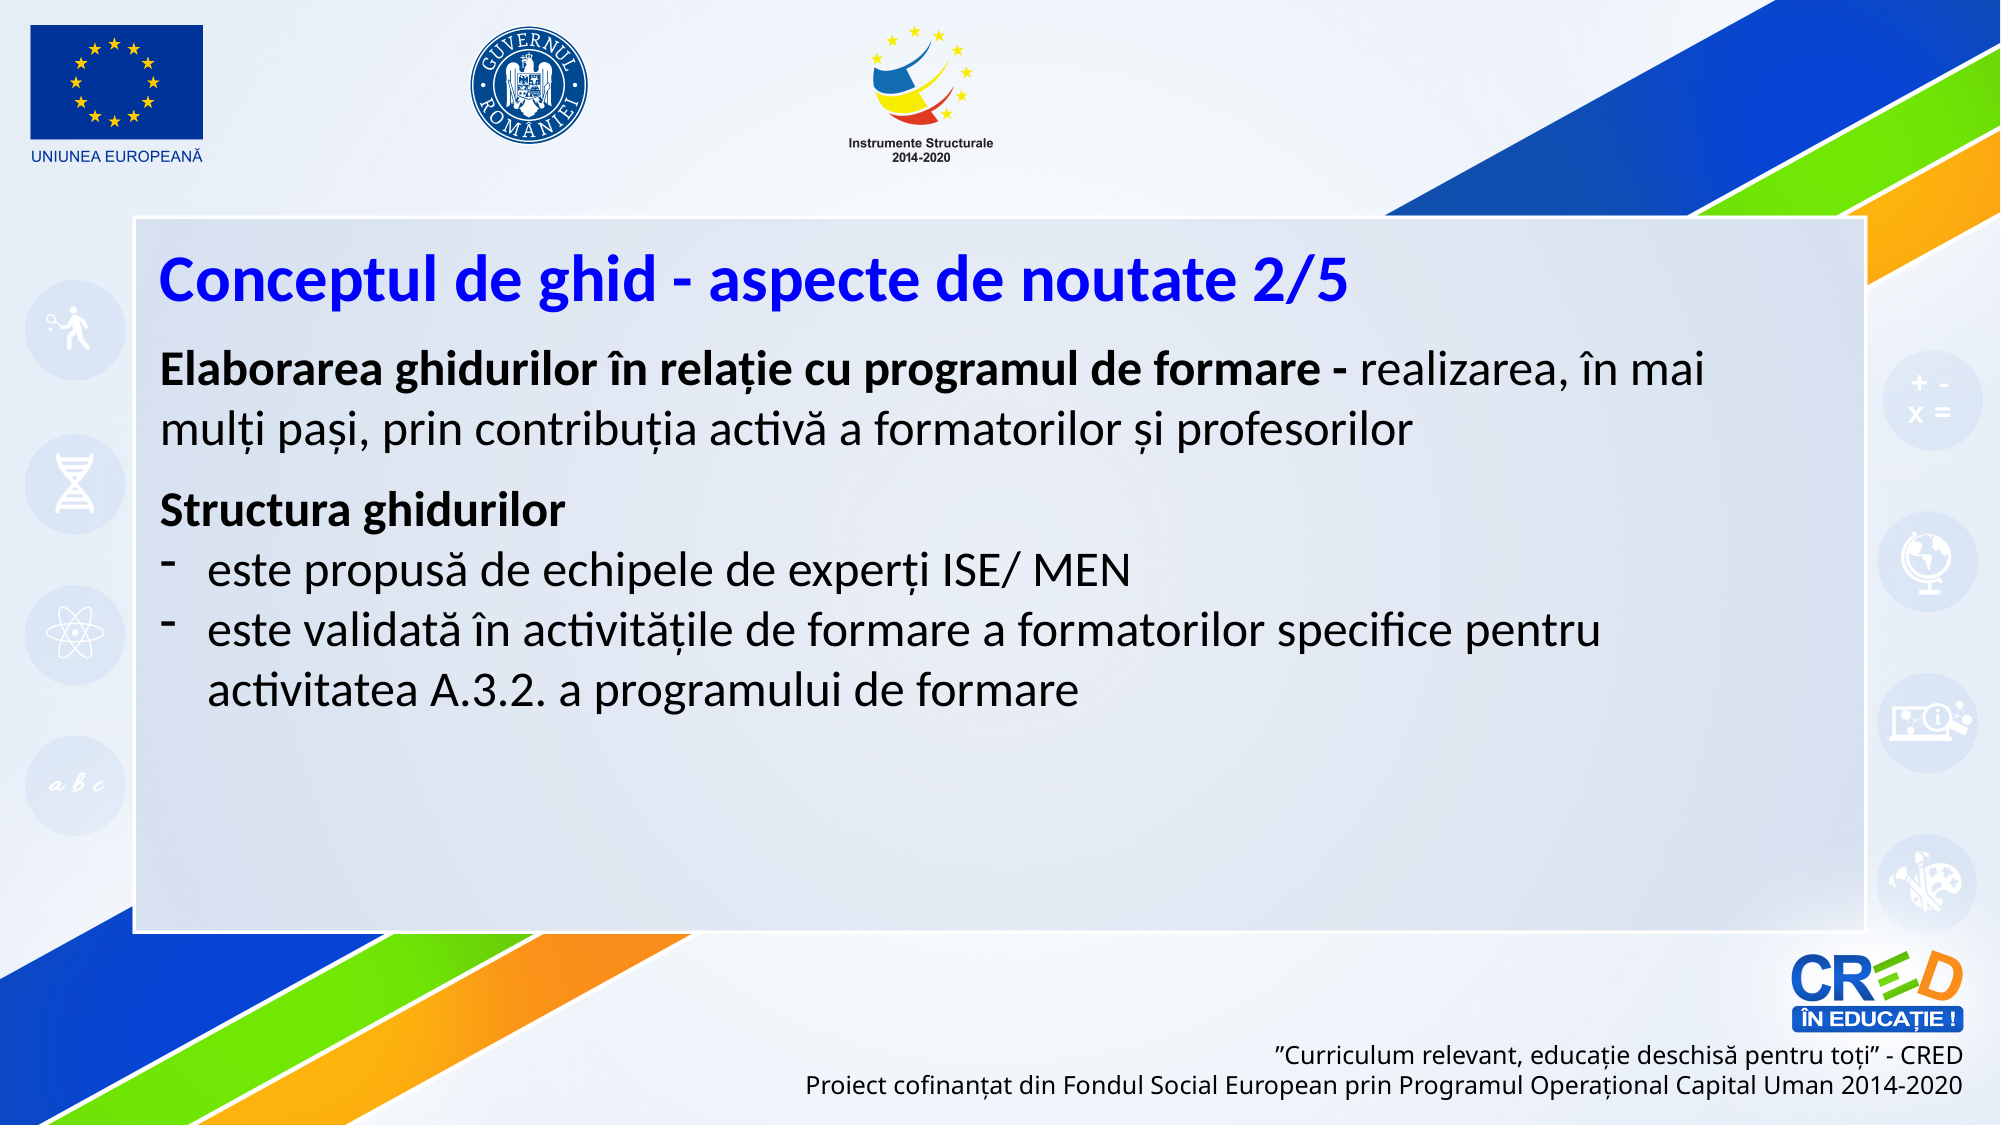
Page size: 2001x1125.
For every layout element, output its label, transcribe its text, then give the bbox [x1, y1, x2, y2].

text_box Conceptul de ghid - aspecte de noutate 2/5 Elaborarea ghidurilor în relație cu programul de formare - realizarea, în mai mulți pași, prin contribuția activă a formatorilor și profesorilor Structura ghidurilor este propusă de echipele de experți ISE/ MEN este validată în activitățile de formare a formatorilor specifice pentru activitatea A.3.2. a programului de formare [145, 227, 1811, 830]
picture [0, 0, 2001, 1125]
text_box ”Curriculum relevant, educație deschisă pentru toți” - CRED Proiect cofinanțat din Fondul Social European prin Programul Operațional Capital Uman 2014-2020 [761, 1031, 1980, 1107]
